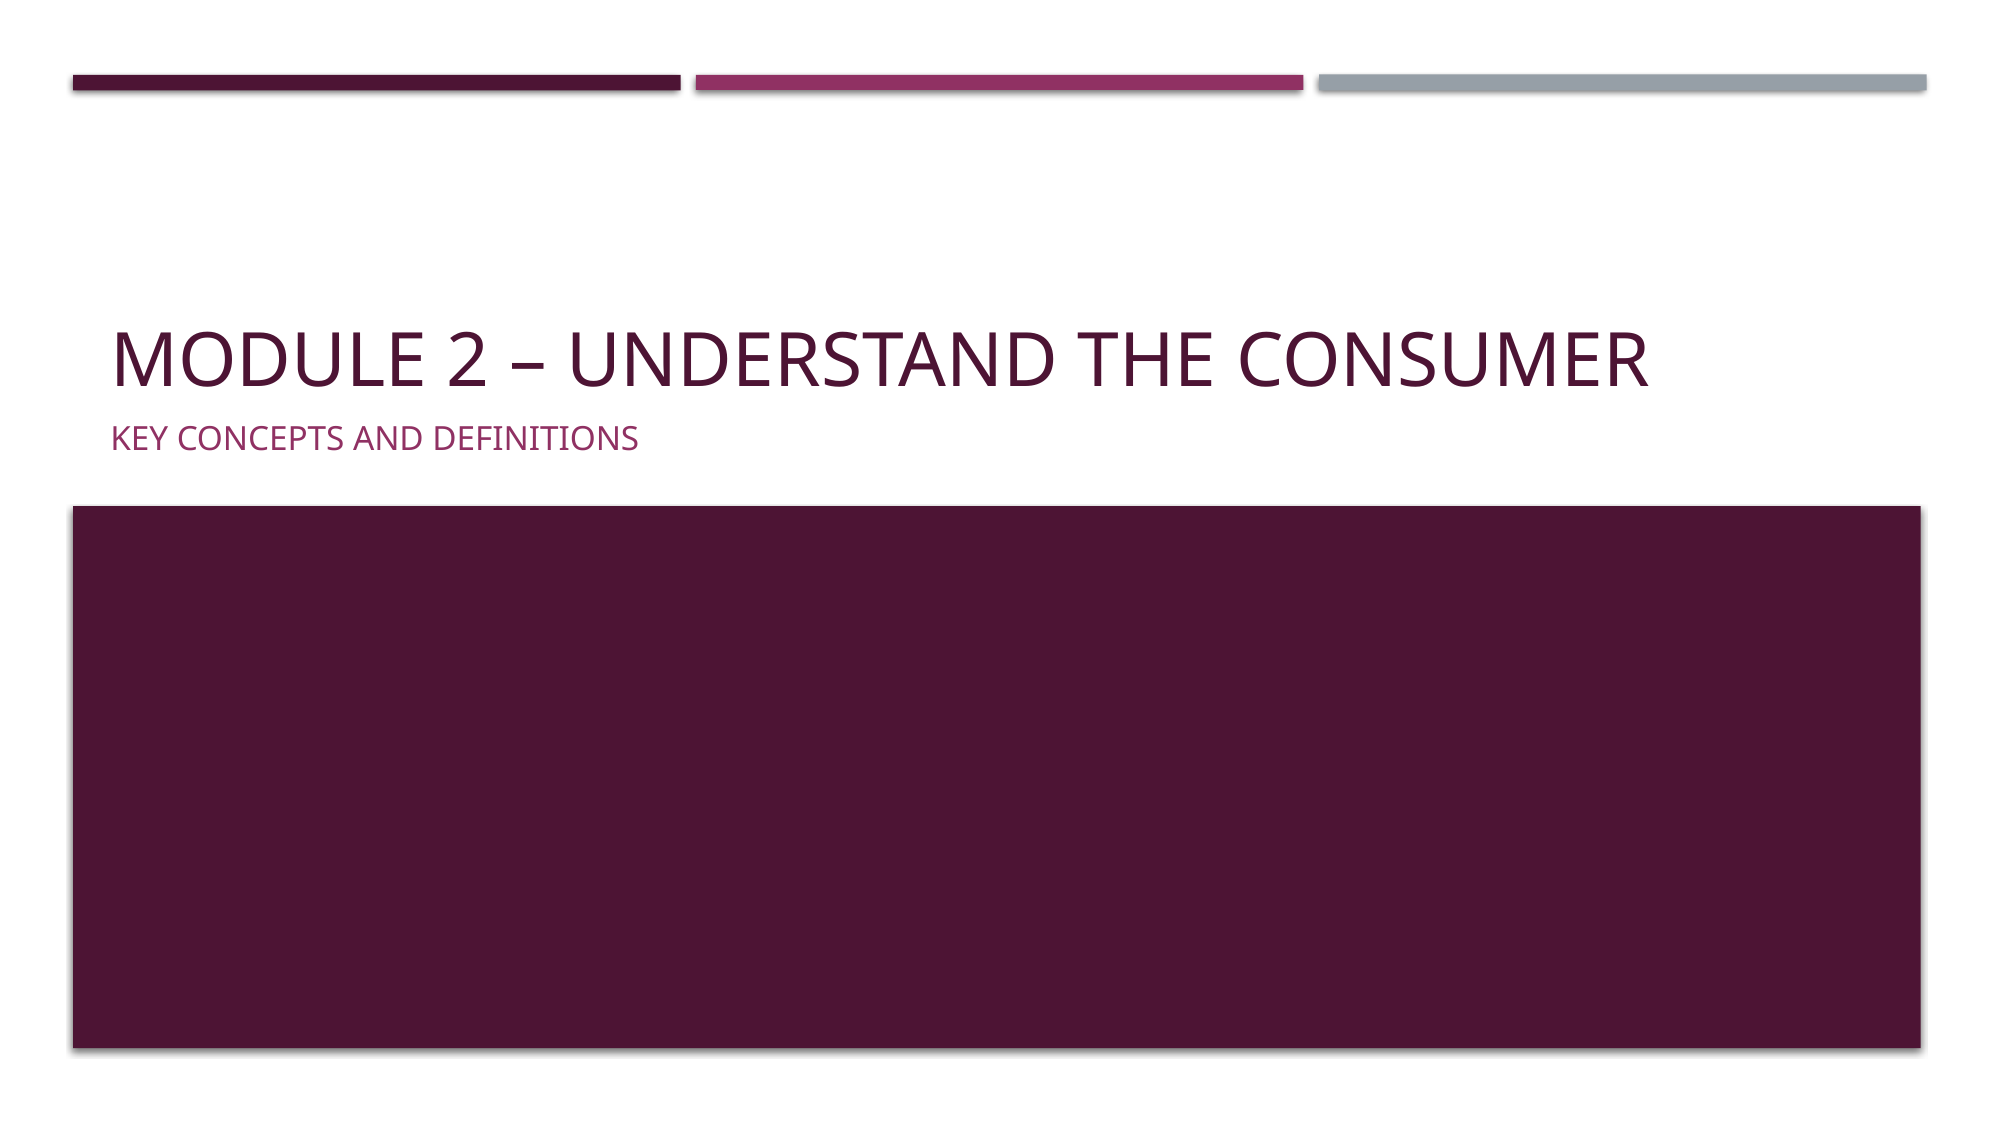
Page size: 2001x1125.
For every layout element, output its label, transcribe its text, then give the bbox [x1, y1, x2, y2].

subtitle Key concepts and Definitions [95, 409, 1899, 507]
title Module 2 – understand the consumer [95, 167, 1899, 409]
